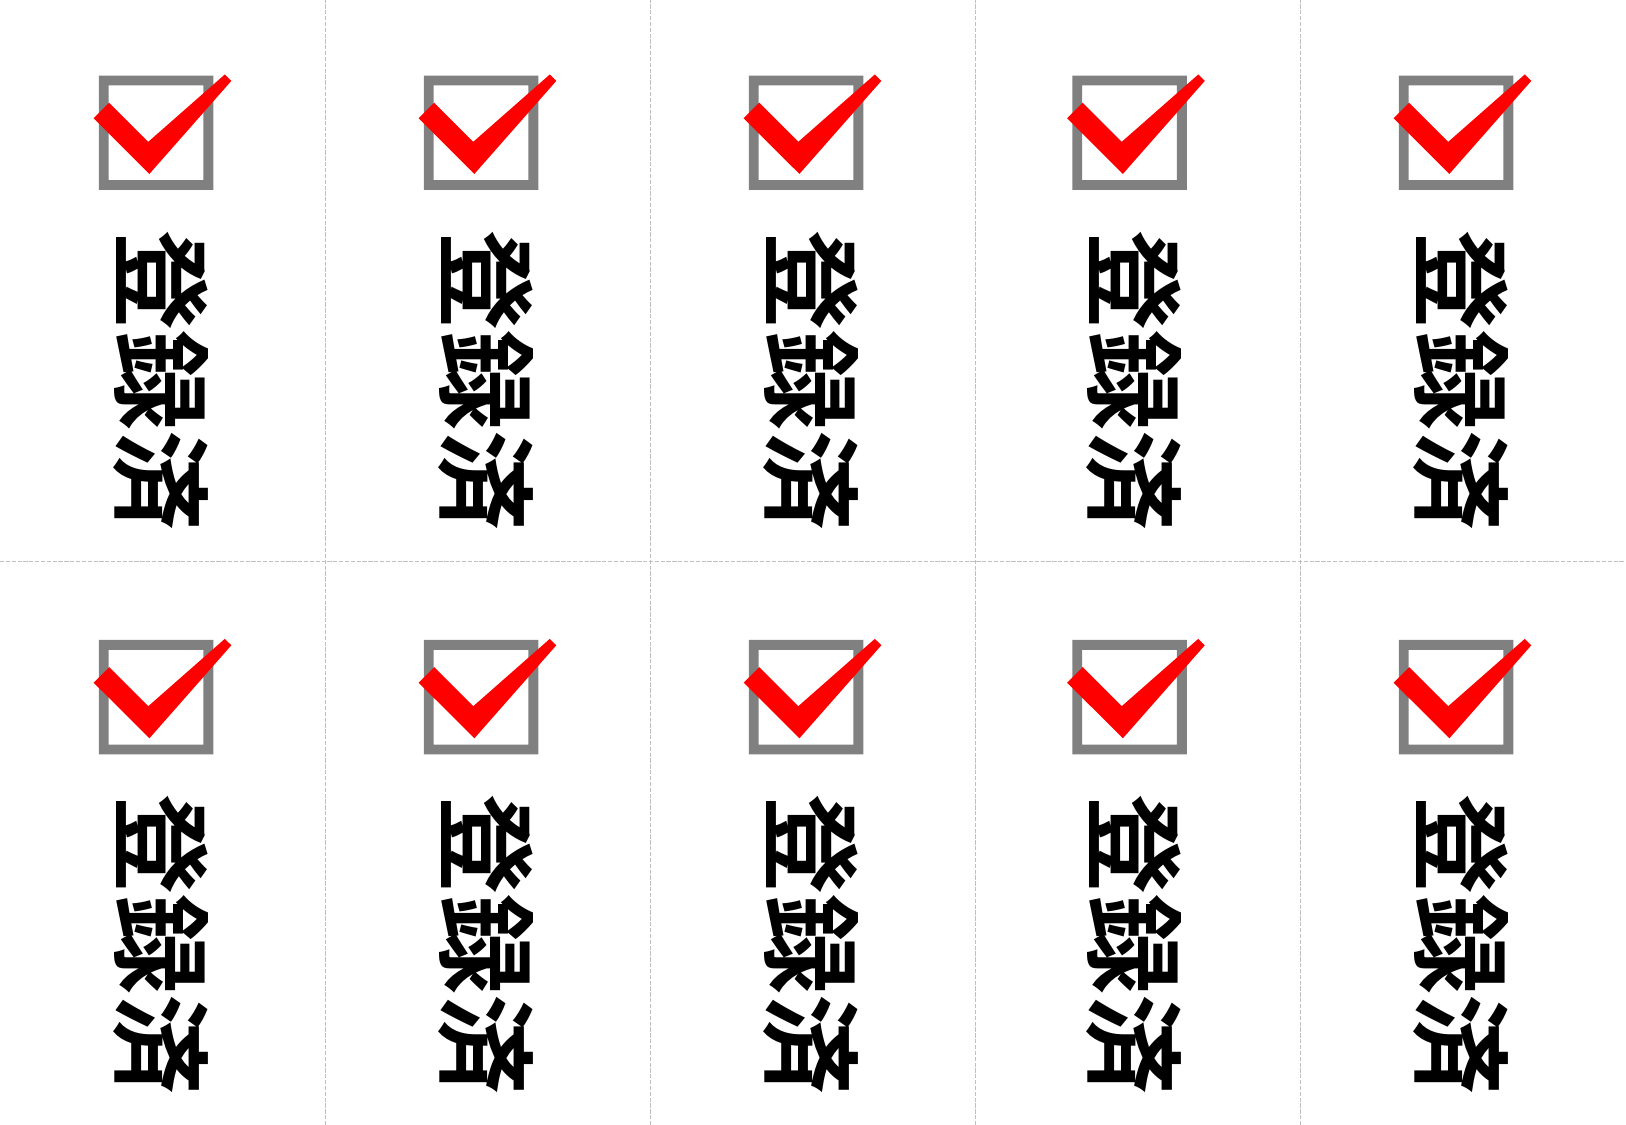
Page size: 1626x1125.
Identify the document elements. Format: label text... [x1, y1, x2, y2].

text_box 登録済 [426, 784, 548, 1105]
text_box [1393, 638, 1532, 755]
text_box 登録済 [426, 220, 548, 541]
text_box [418, 638, 557, 755]
text_box 登録済 [101, 784, 223, 1105]
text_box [93, 74, 232, 191]
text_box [1393, 74, 1532, 191]
text_box 登録済 [1401, 784, 1523, 1105]
text_box 登録済 [1075, 784, 1197, 1105]
text_box 登録済 [1401, 220, 1523, 541]
text_box 登録済 [1075, 220, 1197, 541]
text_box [1067, 638, 1205, 755]
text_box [1067, 74, 1205, 191]
text_box 登録済 [101, 220, 223, 541]
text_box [418, 74, 557, 191]
text_box 登録済 [751, 220, 873, 541]
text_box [743, 74, 882, 191]
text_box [93, 638, 232, 755]
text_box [743, 638, 882, 755]
text_box 登録済 [751, 784, 873, 1105]
